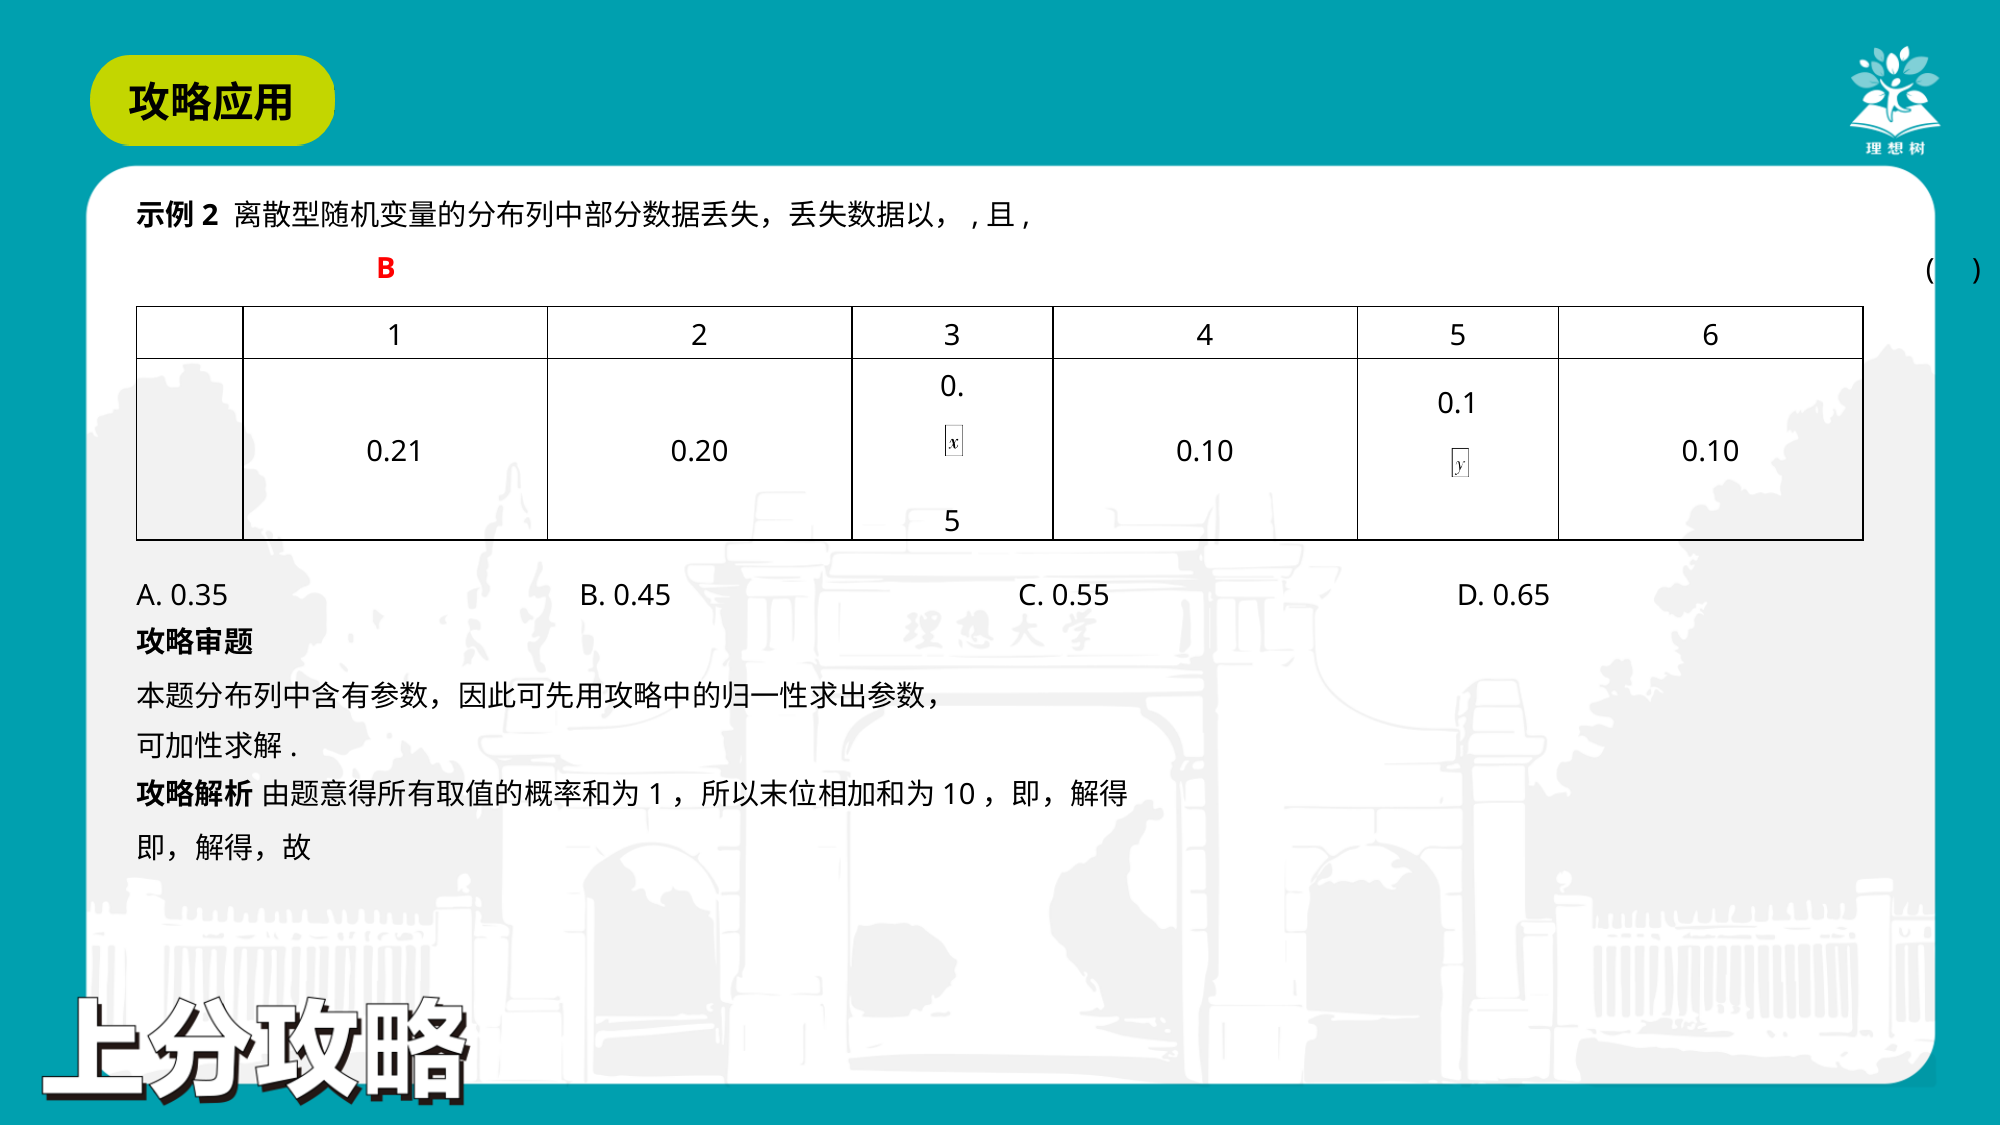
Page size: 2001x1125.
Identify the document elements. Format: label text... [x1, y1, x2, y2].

text_box A. 0.35 B. 0.45 C. 0.55 D. 0.65 [136, 546, 1865, 604]
picture [0, 0, 2000, 1125]
text_box B [368, 248, 404, 283]
